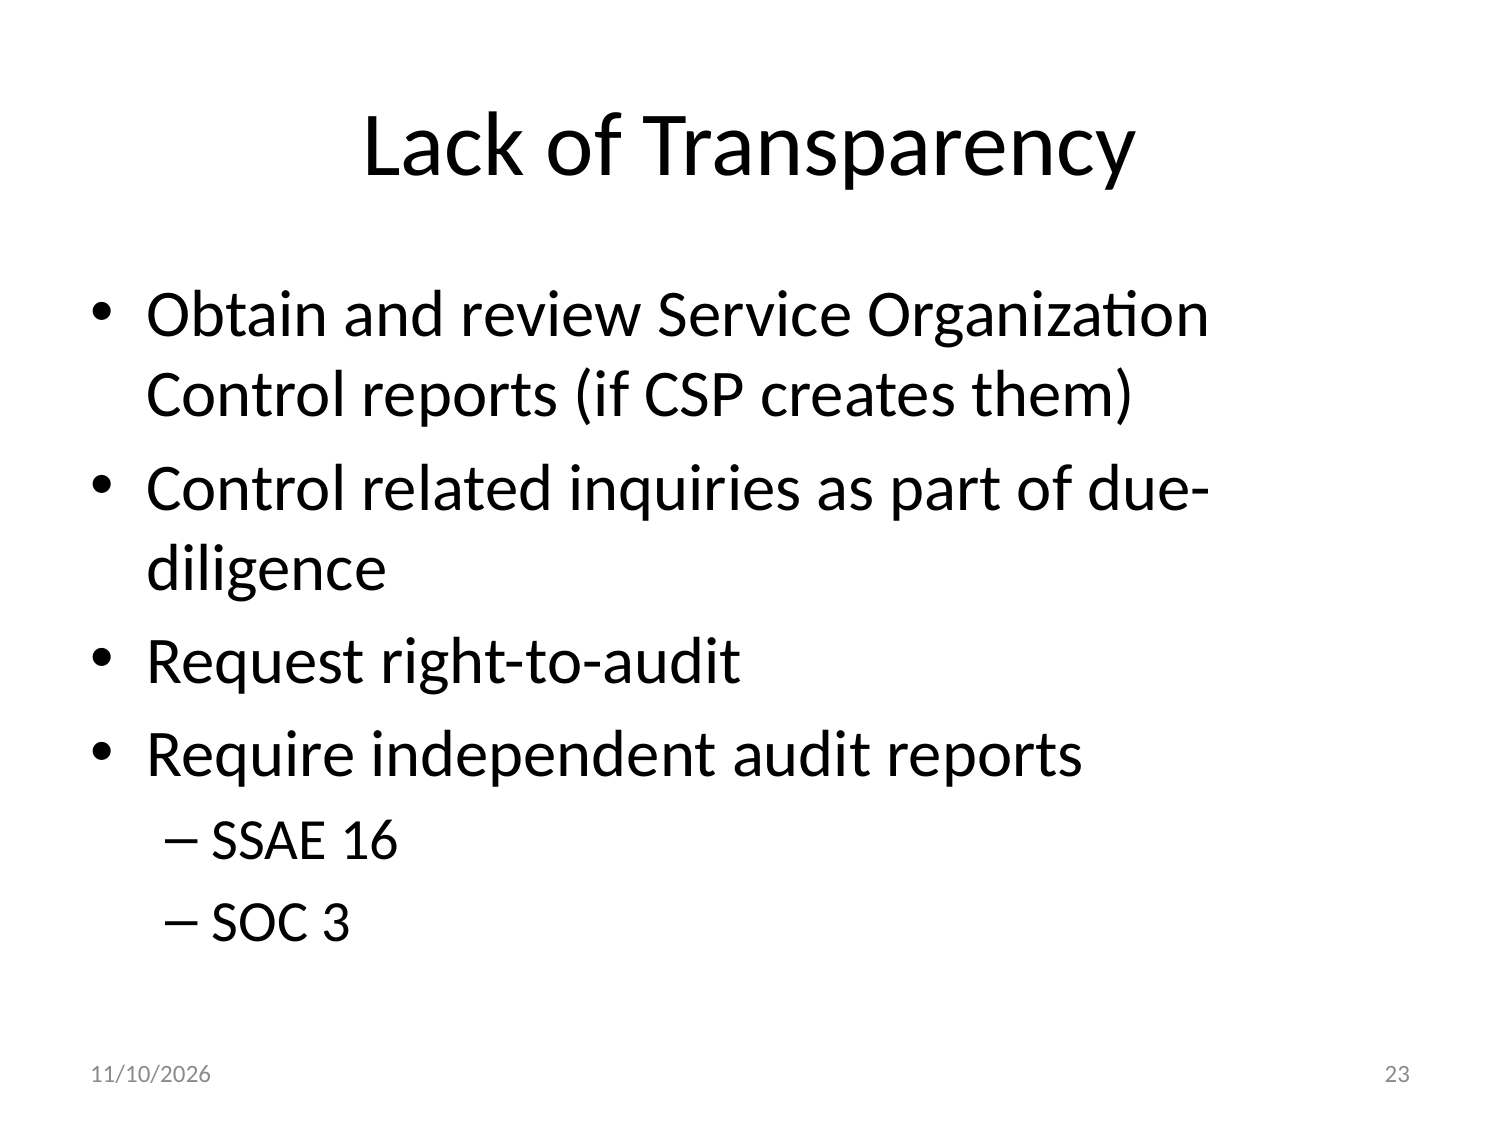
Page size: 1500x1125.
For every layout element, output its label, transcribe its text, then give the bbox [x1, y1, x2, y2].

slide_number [75, 1042, 425, 1103]
title Lack of Transparency [75, 45, 1425, 233]
slide_number 23 [1074, 1042, 1425, 1103]
list Obtain and review Service Organization Control reports (if CSP creates them) Control related inquiries as part of due-diligence Request right-to-audit Require independent audit reports SSAE 16 SOC 3 [75, 262, 1425, 1005]
